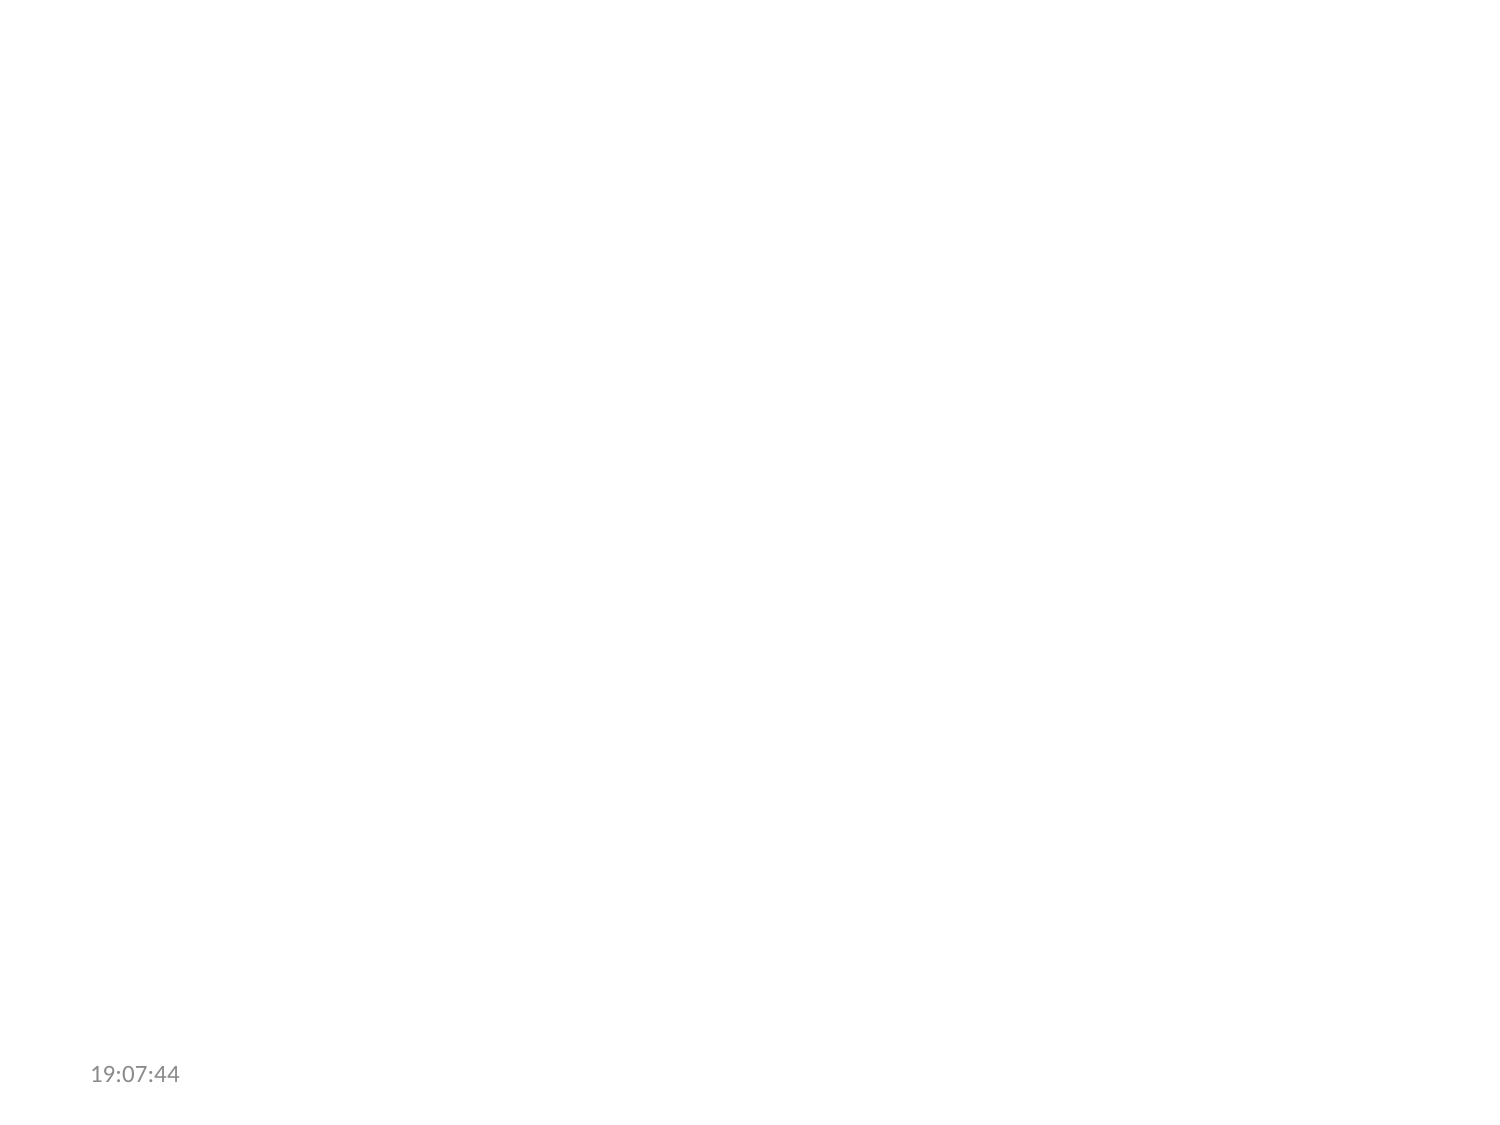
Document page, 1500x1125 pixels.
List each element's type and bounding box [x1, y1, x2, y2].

slide_number [75, 1042, 425, 1103]
